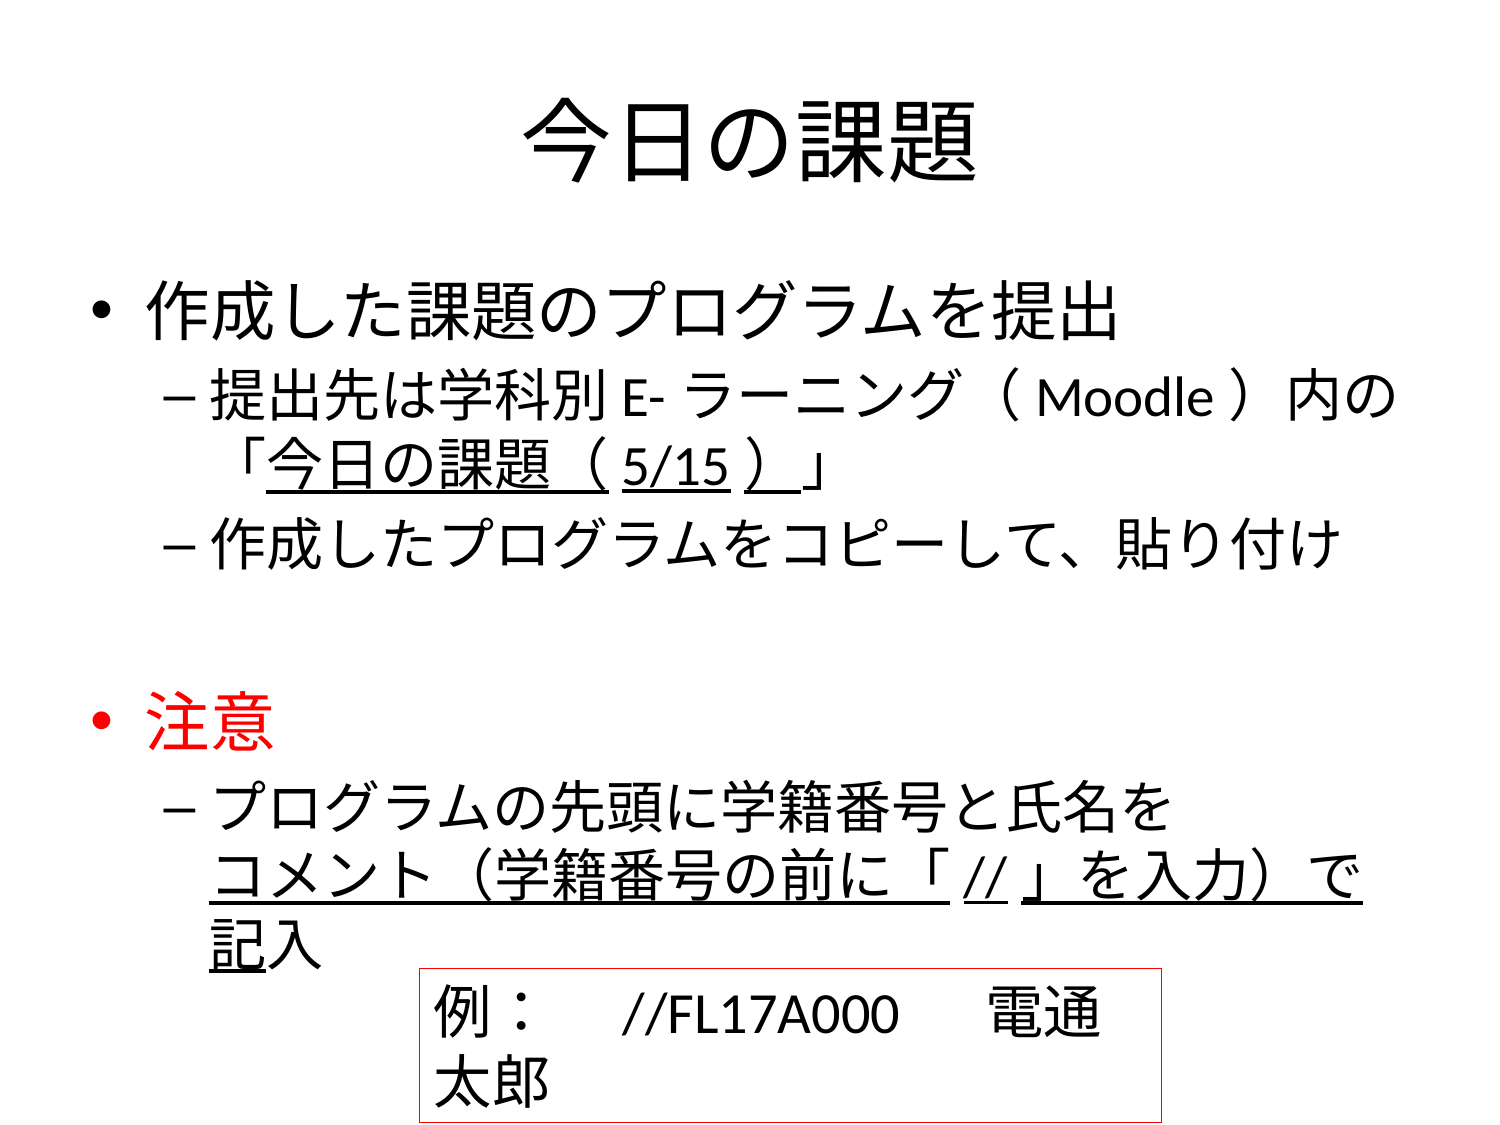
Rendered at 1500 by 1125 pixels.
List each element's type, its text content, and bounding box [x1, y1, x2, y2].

text_box 例： //FL17A000 電通太郎 [419, 968, 1162, 1123]
title 今日の課題 [75, 45, 1425, 233]
list 作成した課題のプログラムを提出 提出先は学科別E-ラーニング（Moodle）内の 「今日の課題（5/15）」 作成したプログラムをコピーして、貼り付け 注意 プログラムの先頭に学籍番号と氏名を コメント（学籍番号の前に「//」を入力）で記入 [75, 262, 1425, 1005]
